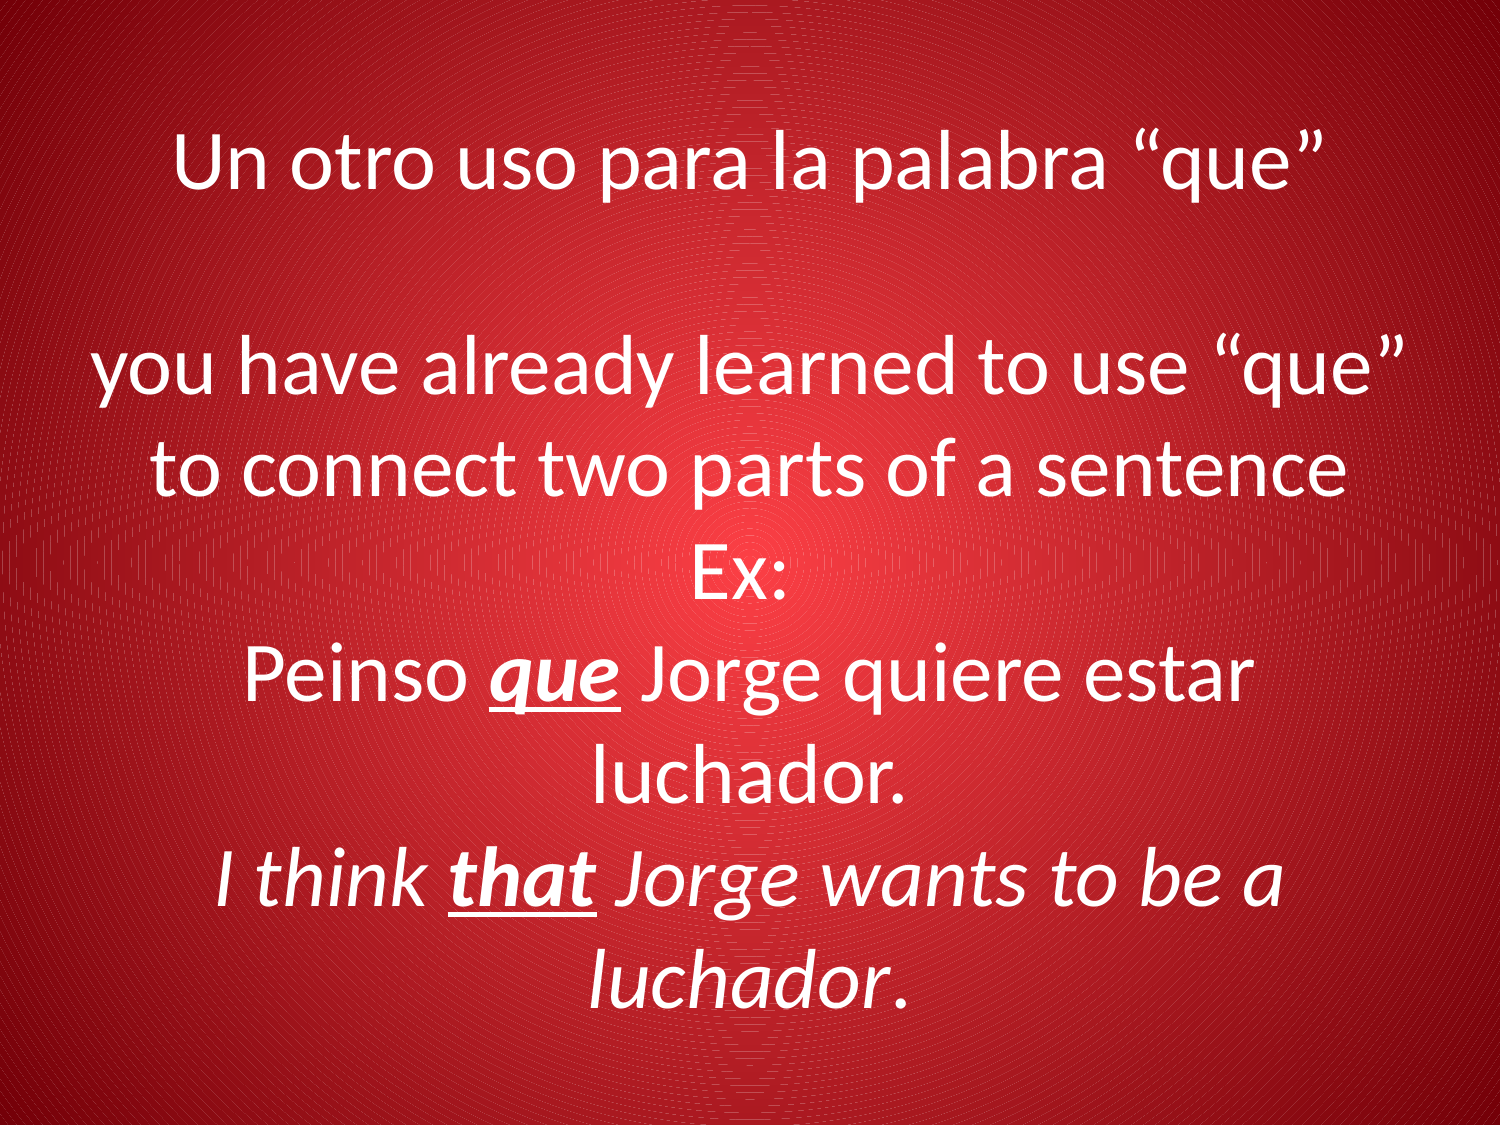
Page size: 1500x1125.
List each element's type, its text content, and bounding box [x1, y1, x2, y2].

title Un otro uso para la palabra “que” you have already learned to use “que” to connect two parts of a sentence Ex: Peinso que Jorge quiere estar luchador. I think that Jorge wants to be a luchador. [75, 45, 1425, 1085]
